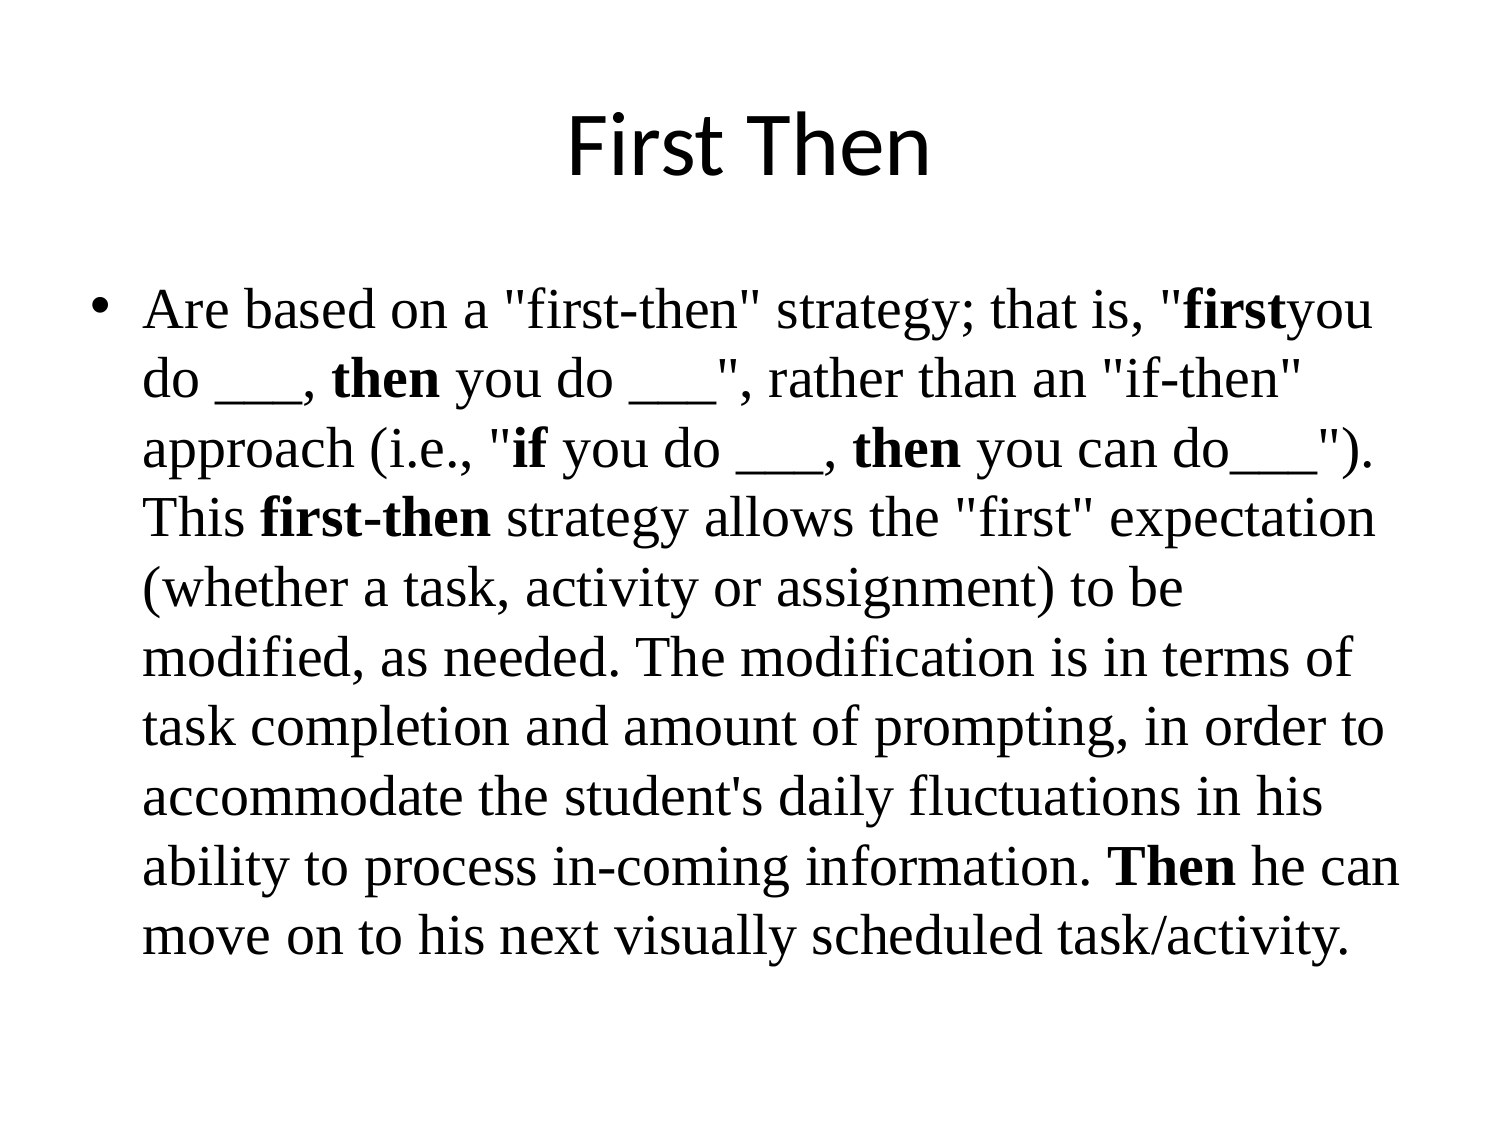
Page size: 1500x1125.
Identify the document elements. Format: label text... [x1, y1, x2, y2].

list Are based on a "first-then" strategy; that is, "firstyou do ___, then you do ___", rather than an "if-then" approach (i.e., "if you do ___, then you can do___"). This first-then strategy allows the "first" expectation (whether a task, activity or assignment) to be modified, as needed. The modification is in terms of task completion and amount of prompting, in order to accommodate the student's daily fluctuations in his ability to process in-coming information. Then he can move on to his next visually scheduled task/activity. [75, 262, 1425, 1005]
title First Then [75, 45, 1425, 233]
